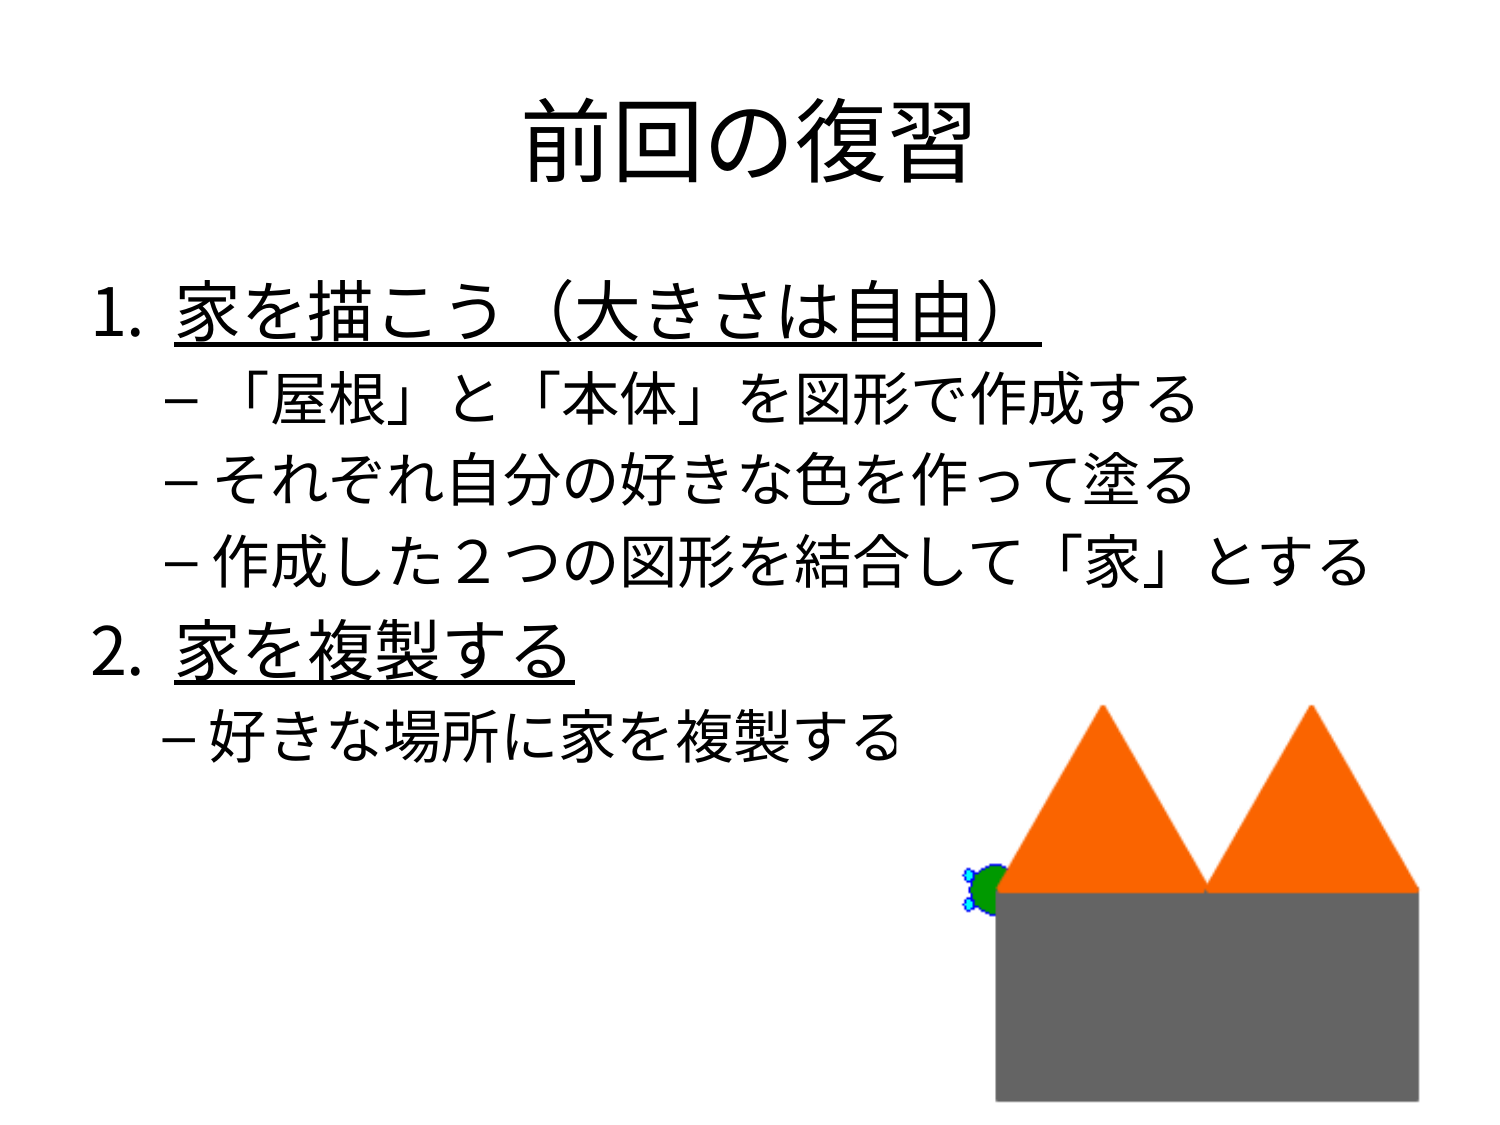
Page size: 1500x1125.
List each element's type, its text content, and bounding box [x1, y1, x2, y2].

title 前回の復習 [75, 45, 1425, 233]
picture [895, 690, 1449, 1115]
list 家を描こう（大きさは自由） 「屋根」と「本体」を図形で作成する それぞれ自分の好きな色を作って塗る 作成した２つの図形を結合して「家」とする 家を複製する 好きな場所に家を複製する [75, 262, 1425, 1005]
